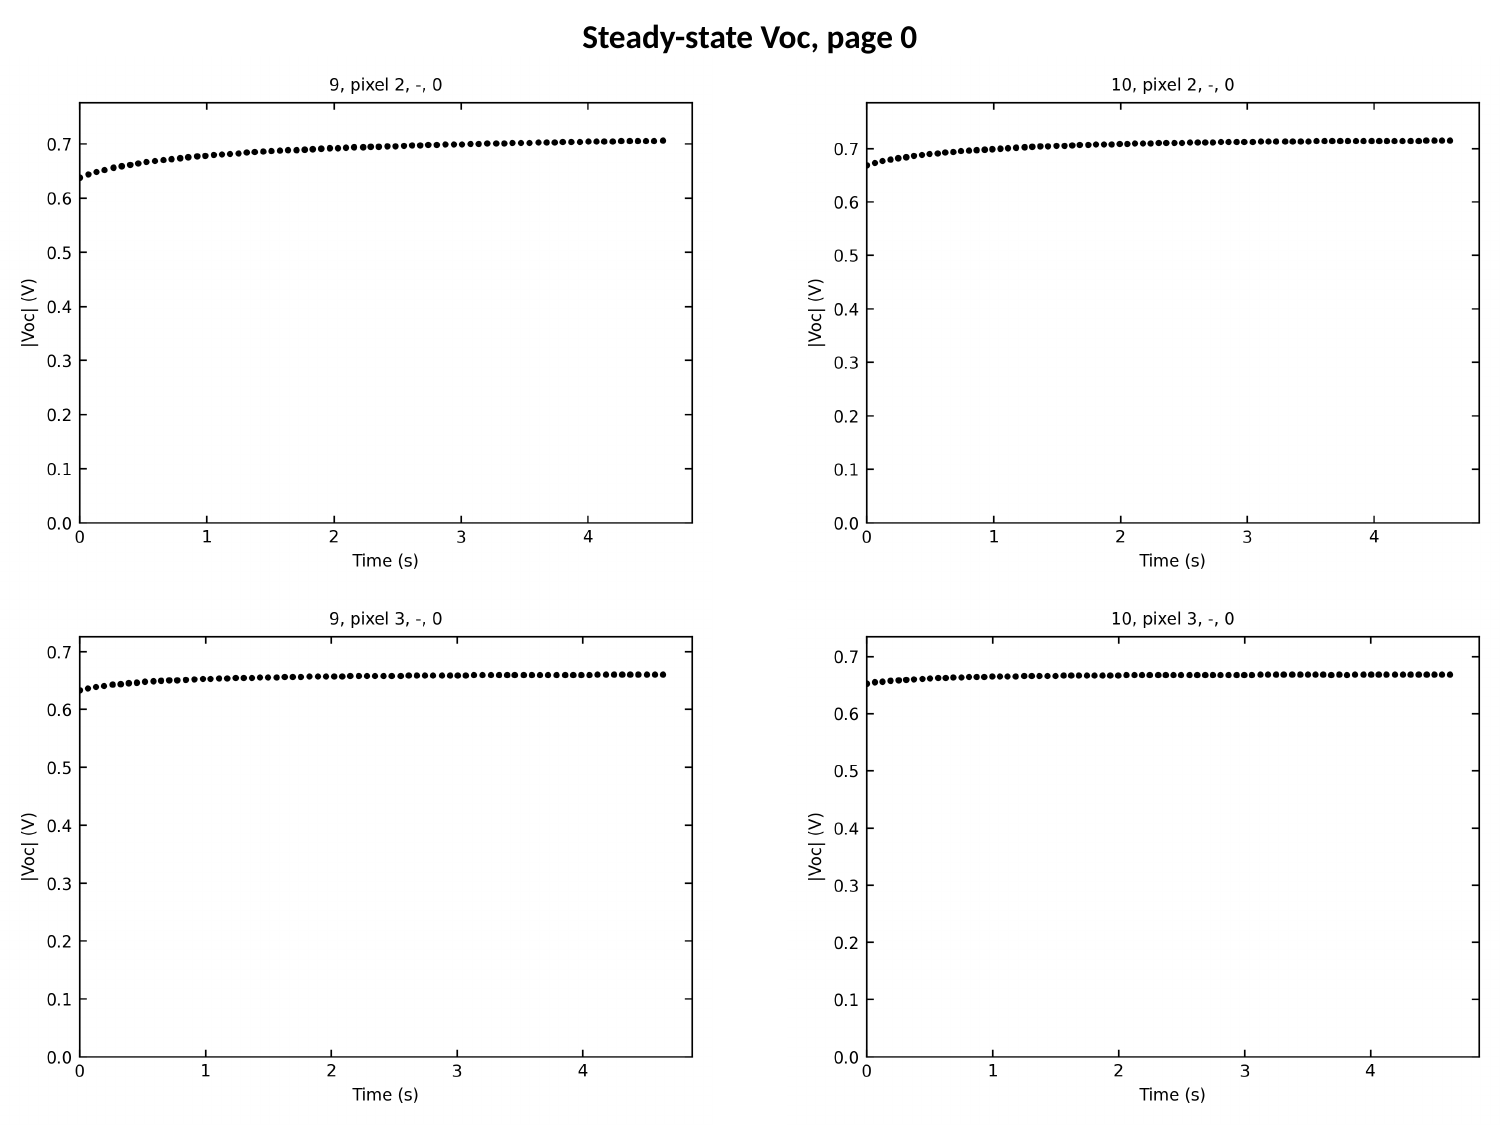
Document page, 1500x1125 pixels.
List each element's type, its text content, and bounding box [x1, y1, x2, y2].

picture [787, 56, 1500, 1125]
title Steady-state Voc, page 0 [0, 0, 1500, 75]
picture [0, 56, 713, 1125]
